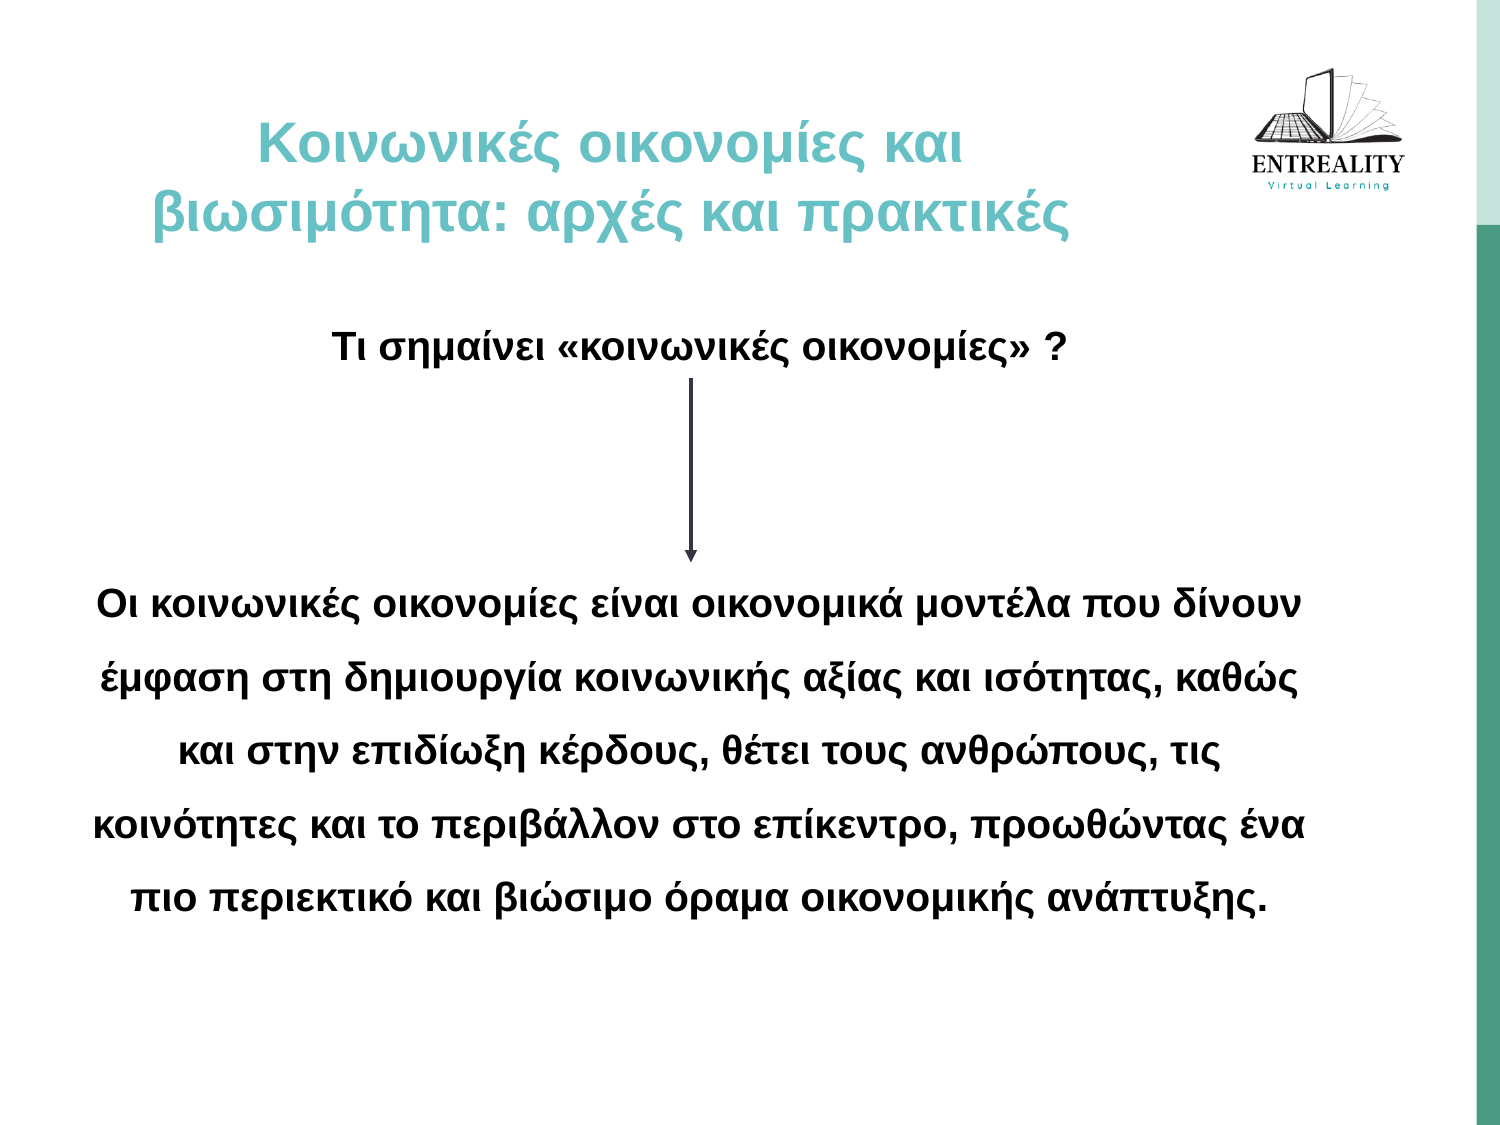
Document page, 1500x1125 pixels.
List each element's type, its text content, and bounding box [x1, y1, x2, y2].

title Κοινωνικές οικονομίες και βιωσιμότητα: αρχές και πρακτικές [75, 25, 1148, 250]
list Τι σημαίνει «κοινωνικές οικονομίες» ? Οι κοινωνικές οικονομίες είναι οικονομικά μοντέλα που δίνουν έμφαση στη δημιουργία κοινωνικής αξίας και ισότητας, καθώς και στην επιδίωξη κέρδους, θέτει τους ανθρώπους, τις κοινότητες και το περιβάλλον στο επίκεντρο, προωθώντας ένα πιο περιεκτικό και βιώσιμο όραμα οικονομικής ανάπτυξης. [75, 287, 1325, 1005]
picture [1198, 0, 1458, 259]
